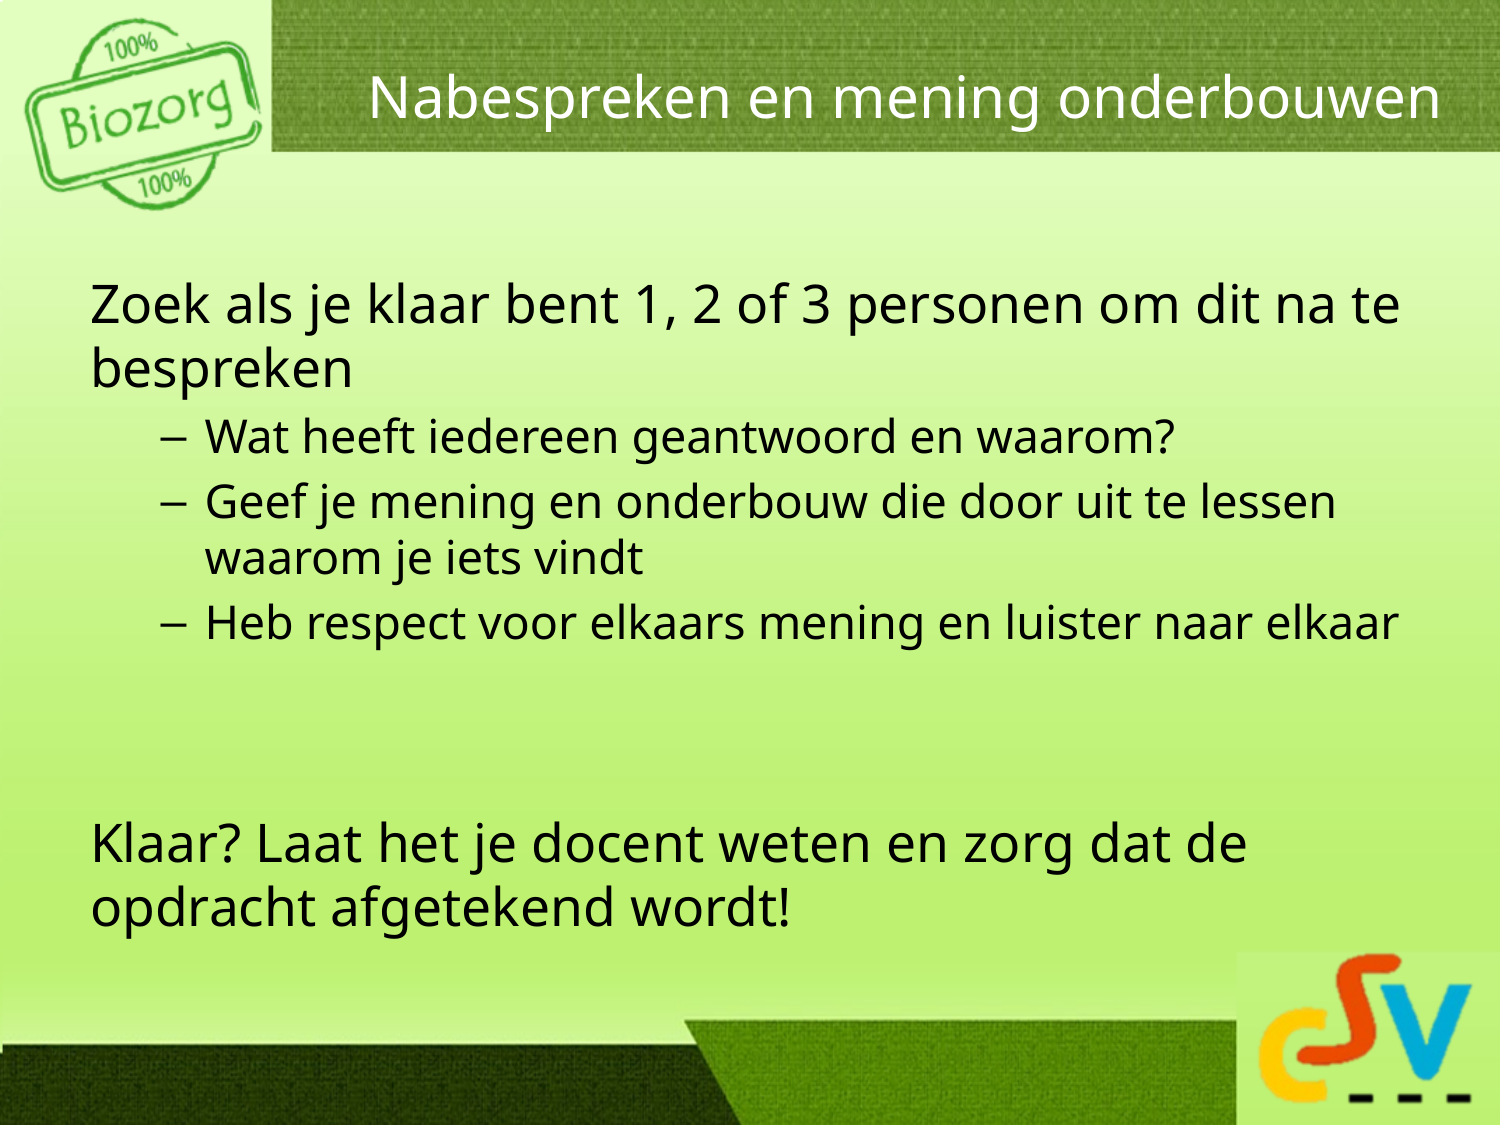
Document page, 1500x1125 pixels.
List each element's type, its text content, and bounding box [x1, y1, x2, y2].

title Nabespreken en mening onderbouwen [230, 30, 1500, 160]
list Zoek als je klaar bent 1, 2 of 3 personen om dit na te bespreken Wat heeft iedereen geantwoord en waarom? Geef je mening en onderbouw die door uit te lessen waarom je iets vindt Heb respect voor elkaars mening en luister naar elkaar Klaar? Laat het je docent weten en zorg dat de opdracht afgetekend wordt! [75, 262, 1425, 976]
picture [0, 0, 1500, 1125]
